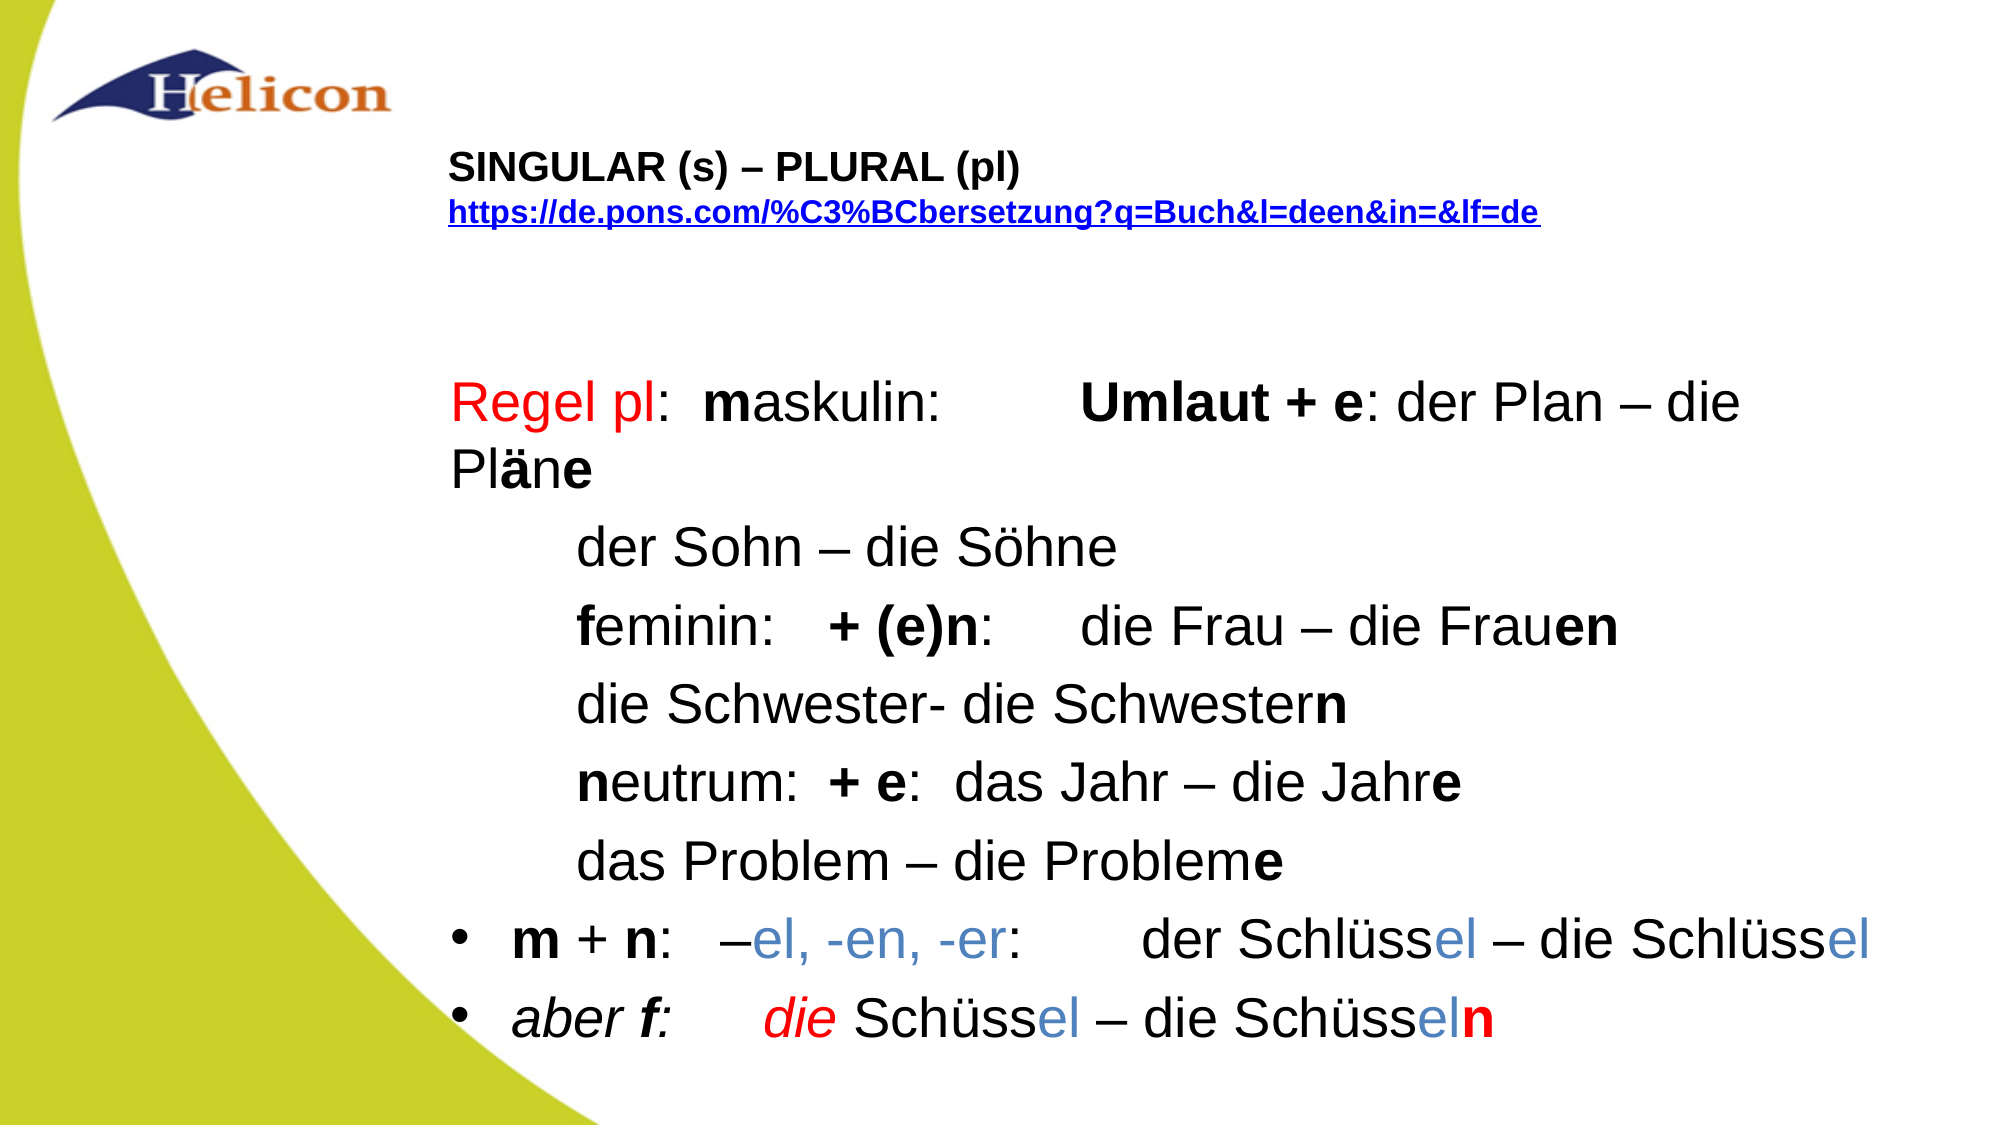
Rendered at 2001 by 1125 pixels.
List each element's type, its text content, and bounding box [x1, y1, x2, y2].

list Regel pl: maskulin: Umlaut + e: der Plan – die Pläne der Sohn – die Söhne feminin: + (e)n: die Frau – die Frauen die Schwester- die Schwestern neutrum: + e: das Jahr – die Jahre das Problem – die Probleme m + n: –el, -en, -er: der Schlüssel – die Schlüssel aber f: die Schüssel – die Schüsseln [435, 357, 1887, 1125]
title SINGULAR (s) – PLURAL (pl) https://de.pons.com/%C3%BCbersetzung?q=Buch&l=deen&in=&lf=de [432, 131, 1887, 238]
picture [0, 0, 2000, 1125]
